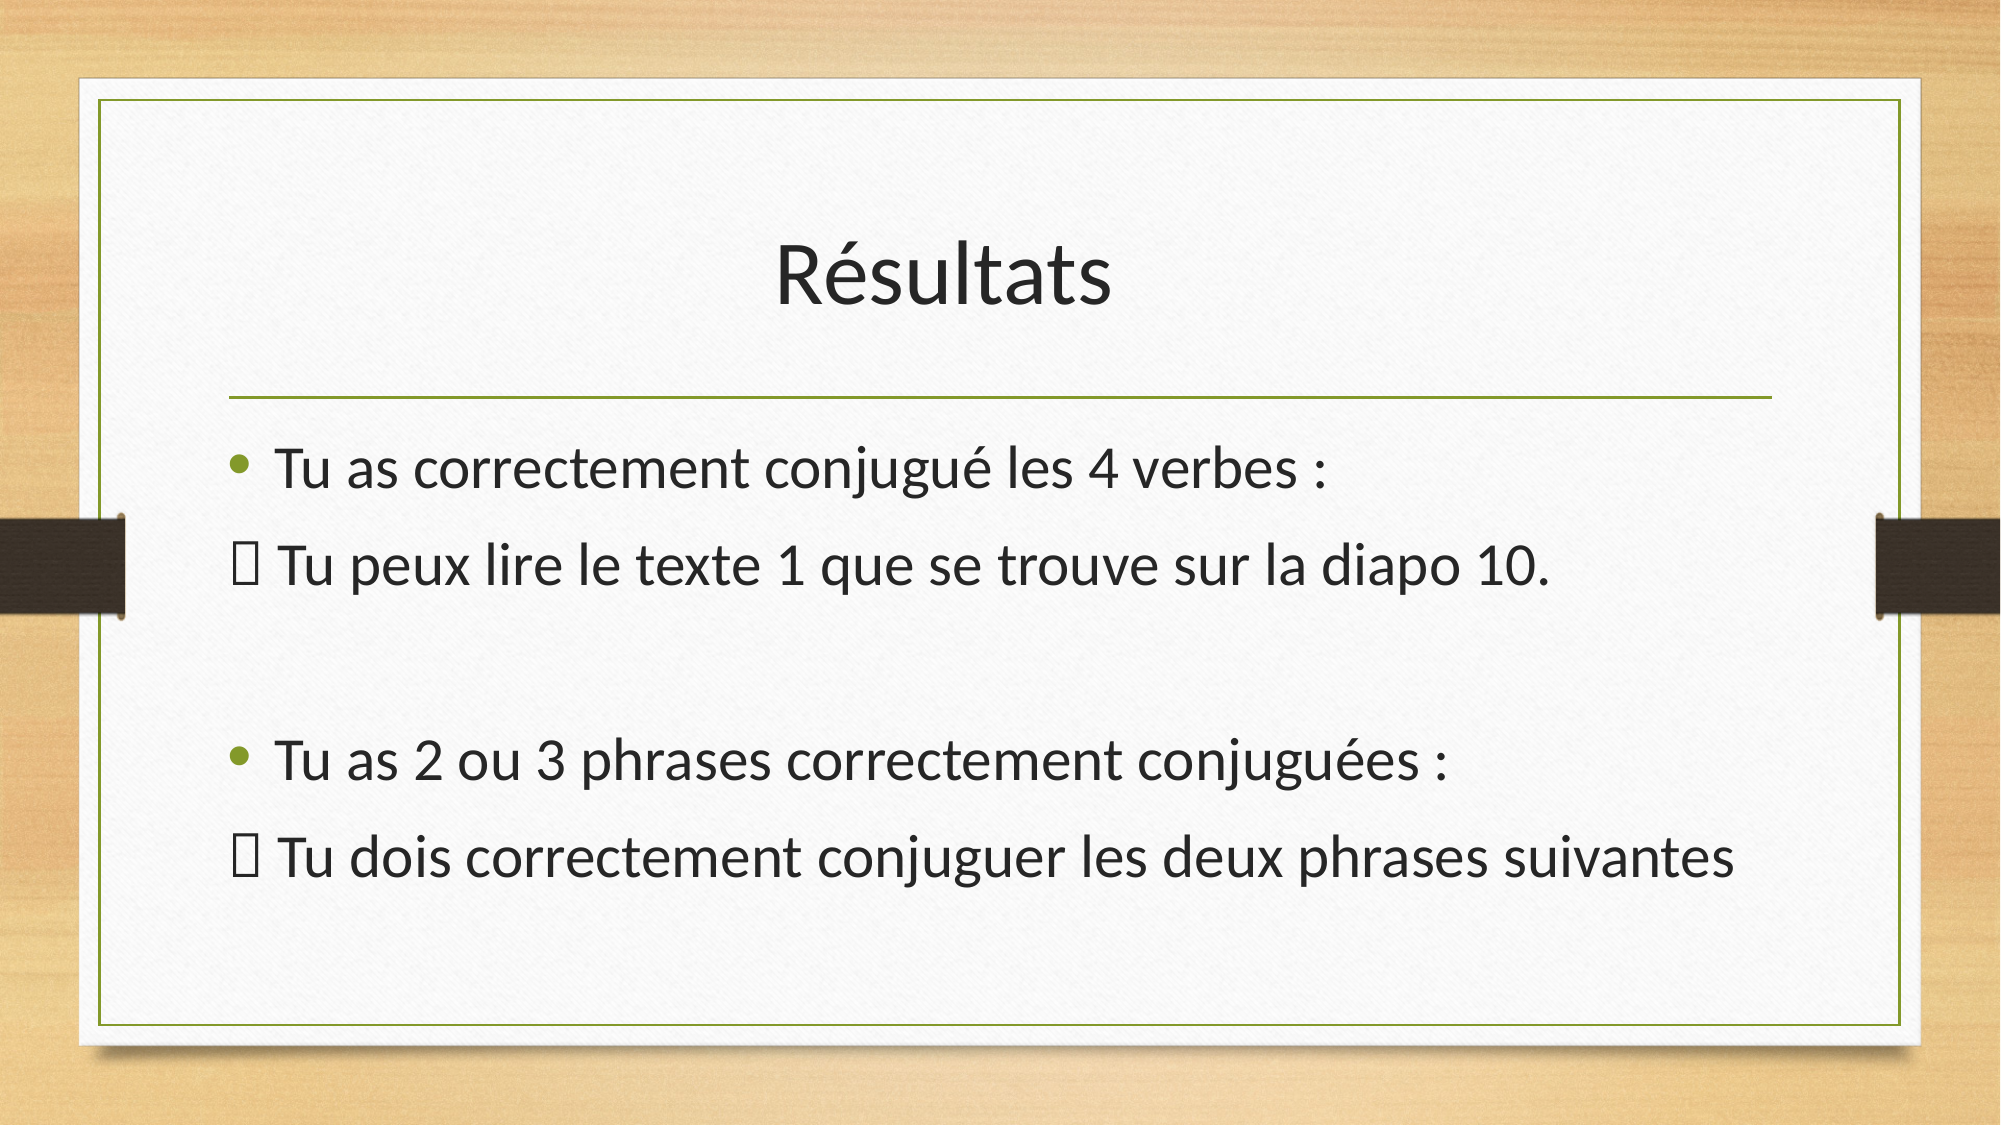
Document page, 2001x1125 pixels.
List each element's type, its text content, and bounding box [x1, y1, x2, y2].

title Résultats [212, 161, 1788, 375]
picture [0, 0, 2001, 1125]
list Tu as correctement conjugué les 4 verbes :  Tu peux lire le texte 1 que se trouve sur la diapo 10. Tu as 2 ou 3 phrases correctement conjuguées :  Tu dois correctement conjuguer les deux phrases suivantes [212, 419, 1788, 964]
